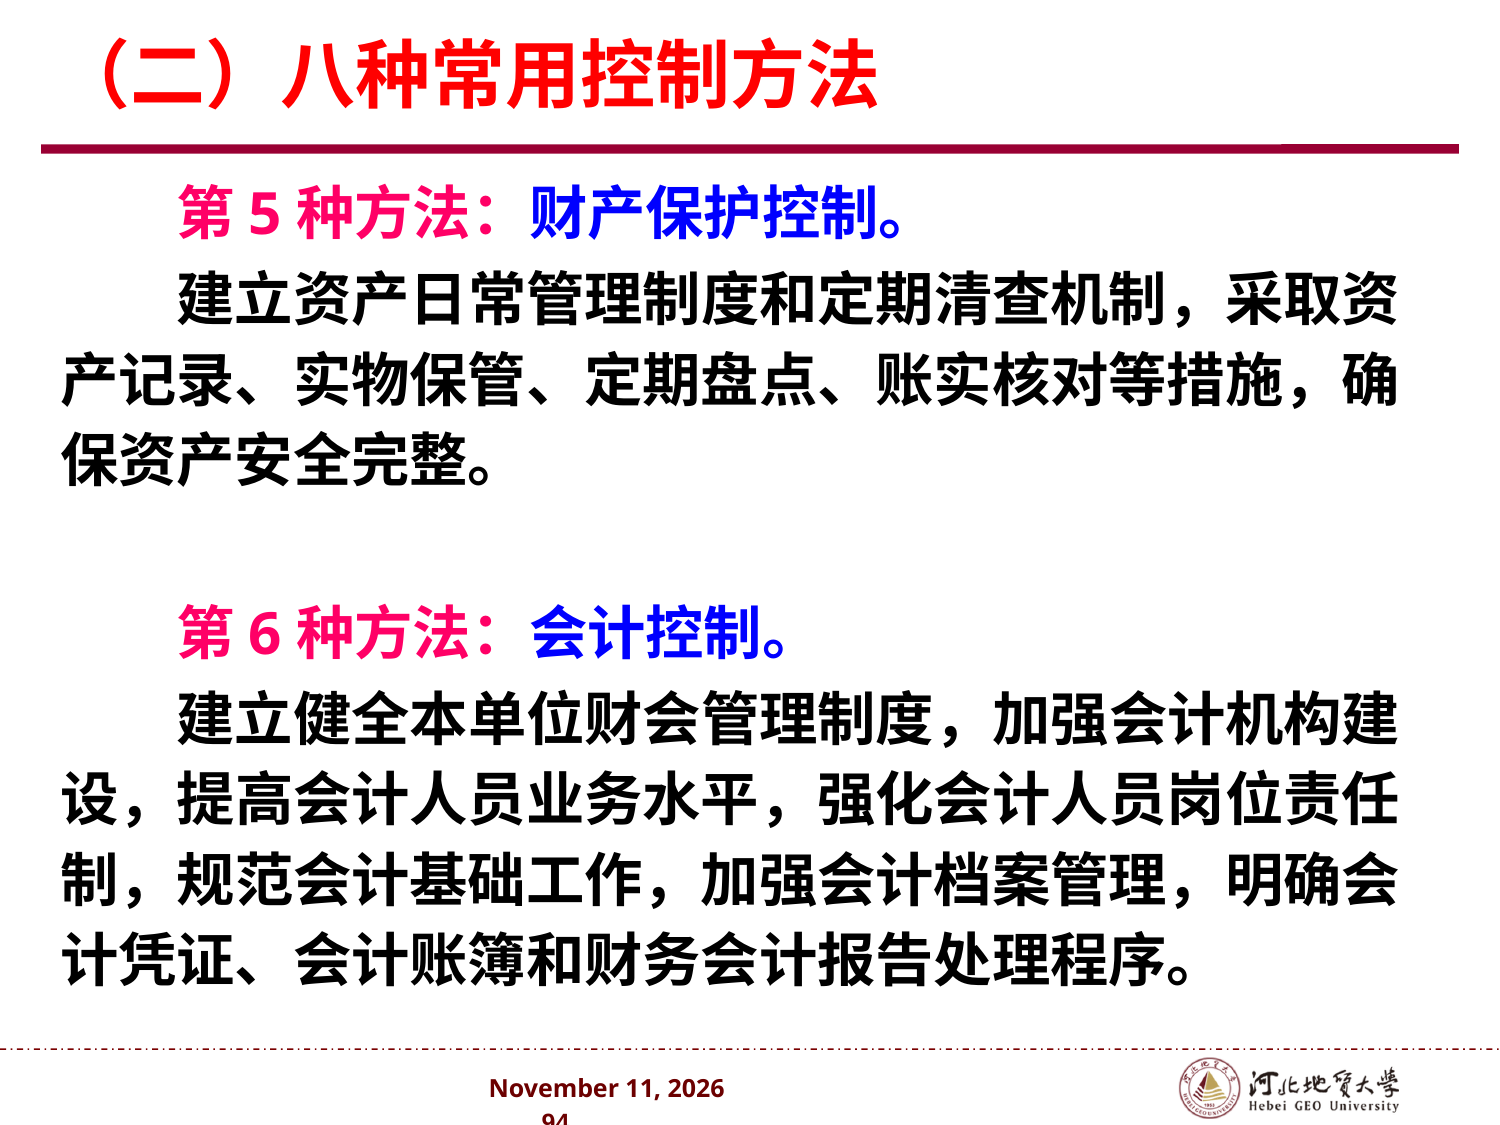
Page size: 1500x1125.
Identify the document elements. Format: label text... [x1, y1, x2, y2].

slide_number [473, 1064, 990, 1109]
picture [1159, 1049, 1420, 1125]
text_box 第5种方法：财产保护控制。 建立资产日常管理制度和定期清查机制，采取资产记录、实物保管、定期盘点、账实核对等措施，确保资产安全完整。 第6种方法：会计控制。 建立健全本单位财会管理制度，加强会计机构建设，提高会计人员业务水平，强化会计人员岗位责任制，规范会计基础工作，加强会计档案管理，明确会计凭证、会计账簿和财务会计报告处理程序。 [60, 165, 1454, 1035]
title （二）八种常用控制方法 [40, 18, 1460, 126]
